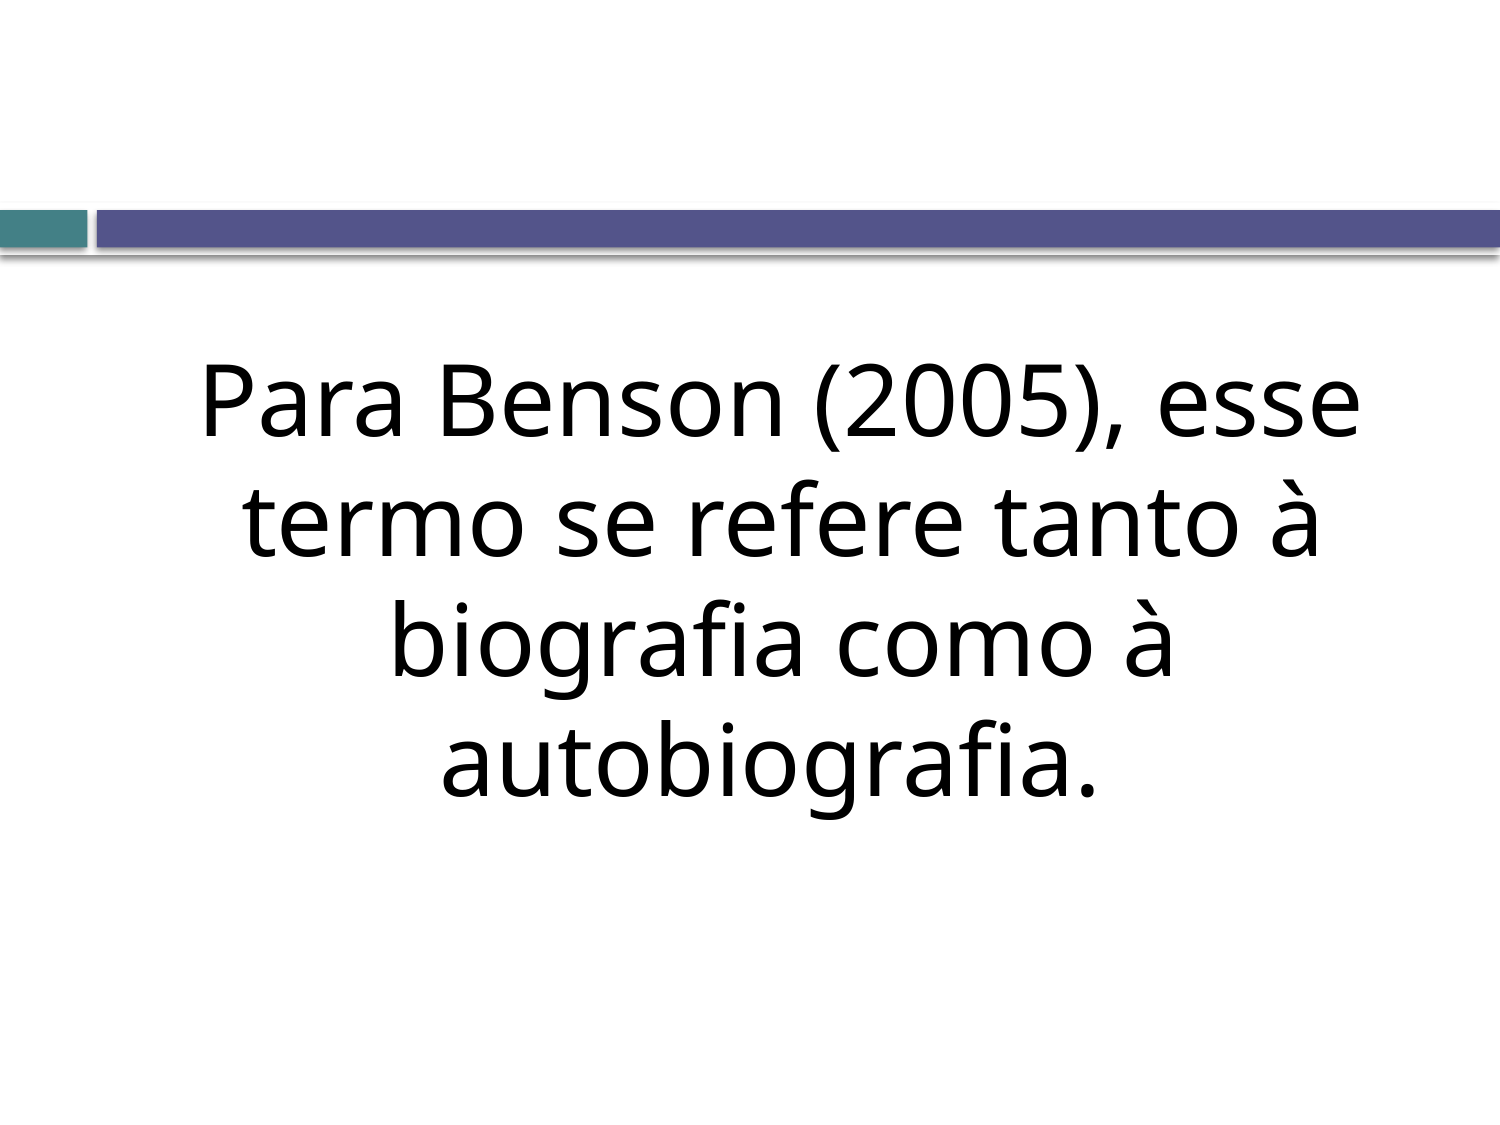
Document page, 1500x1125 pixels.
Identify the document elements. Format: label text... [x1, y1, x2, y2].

list Para Benson (2005), esse termo se refere tanto à biografia como à autobiografia. [76, 312, 1438, 965]
